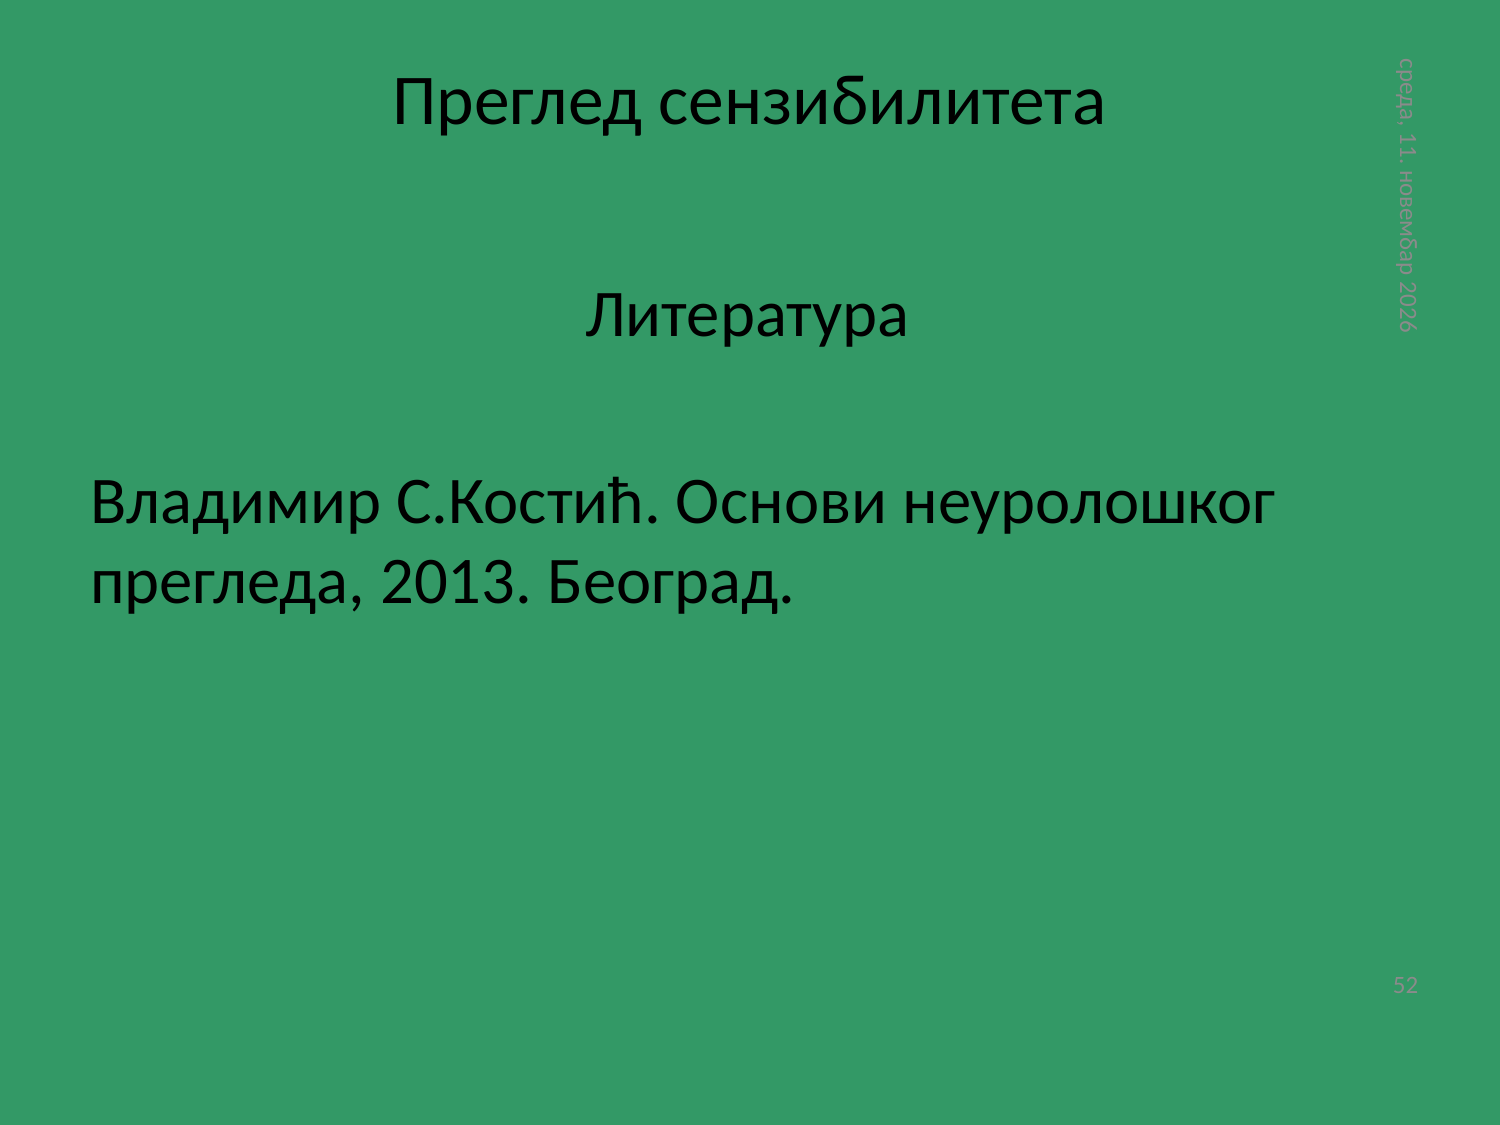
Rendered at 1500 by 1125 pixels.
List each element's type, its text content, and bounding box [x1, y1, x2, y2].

title Преглед сензибилитета [75, 45, 1378, 233]
slide_number 52 [1333, 940, 1434, 1027]
list Литература Владимир С.Костић. Основи неуролошког прегледа, 2013. Београд. [75, 262, 1425, 1005]
slide_number субота, 30. јануар 2021 [1378, 43, 1442, 374]
